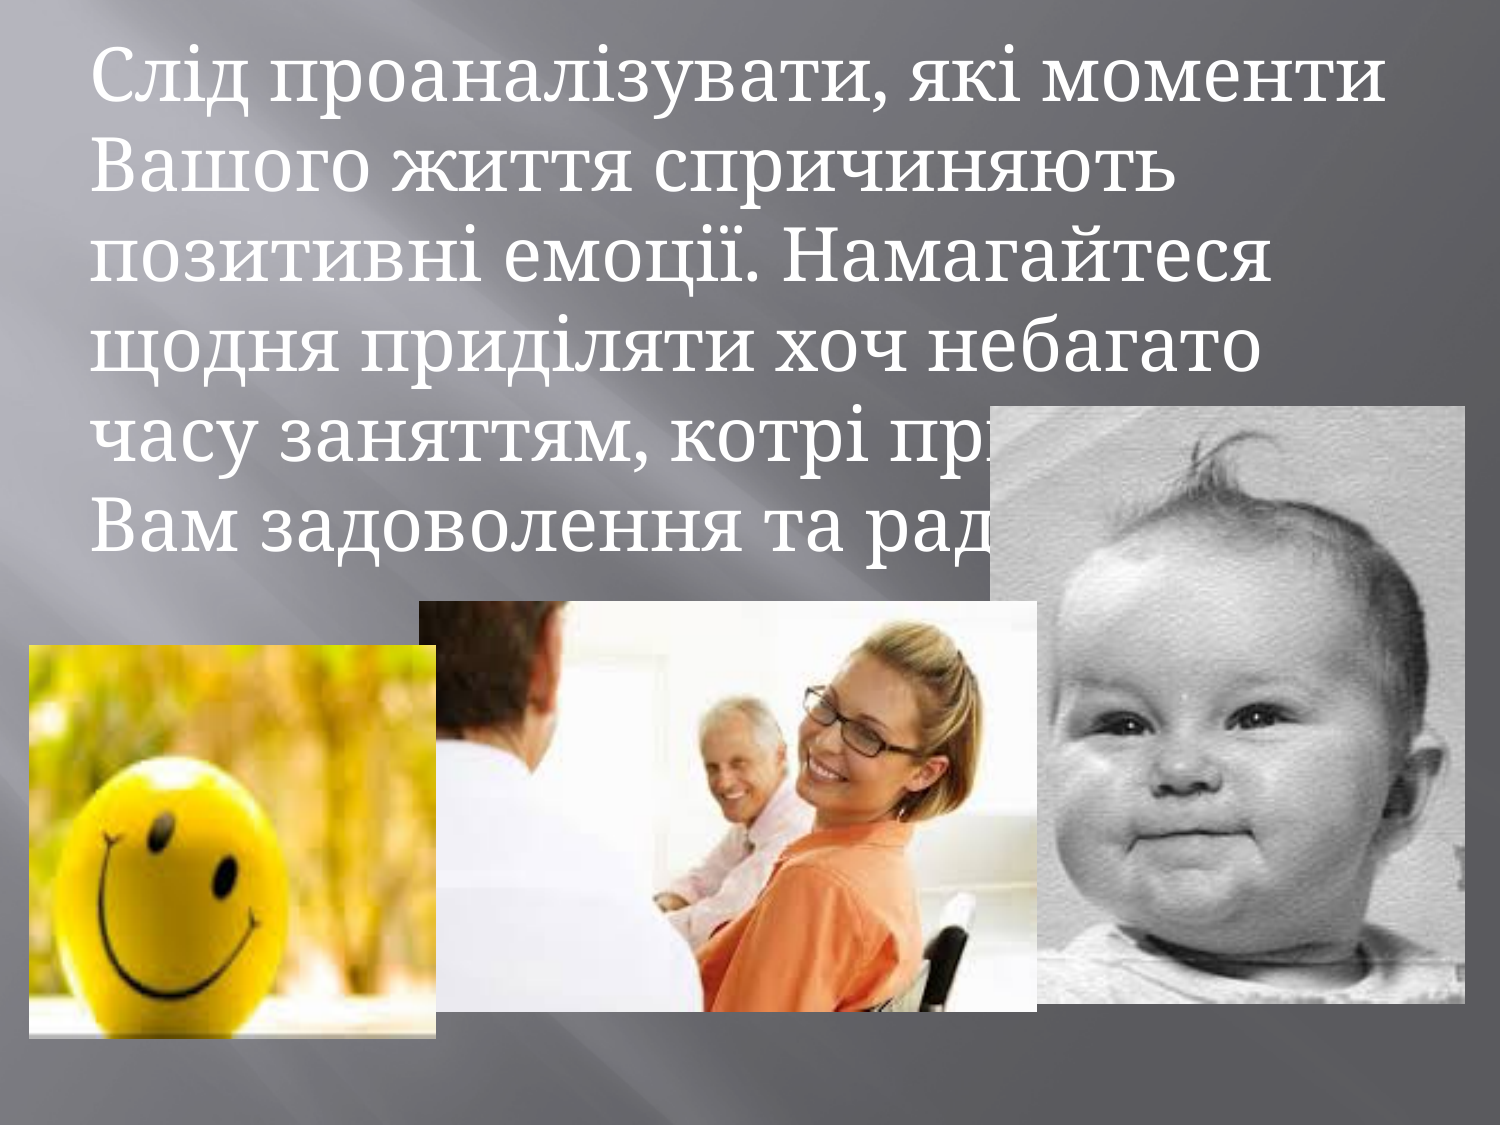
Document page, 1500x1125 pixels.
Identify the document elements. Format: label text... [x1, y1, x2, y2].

picture [29, 406, 1465, 1039]
list Слід проаналізувати, які моменти Вашого життя спричиняють позитивні емоції. Намагайтеся щодня приділяти хоч небагато часу заняттям, котрі приносять Вам задоволення та радість. [75, 19, 1425, 644]
